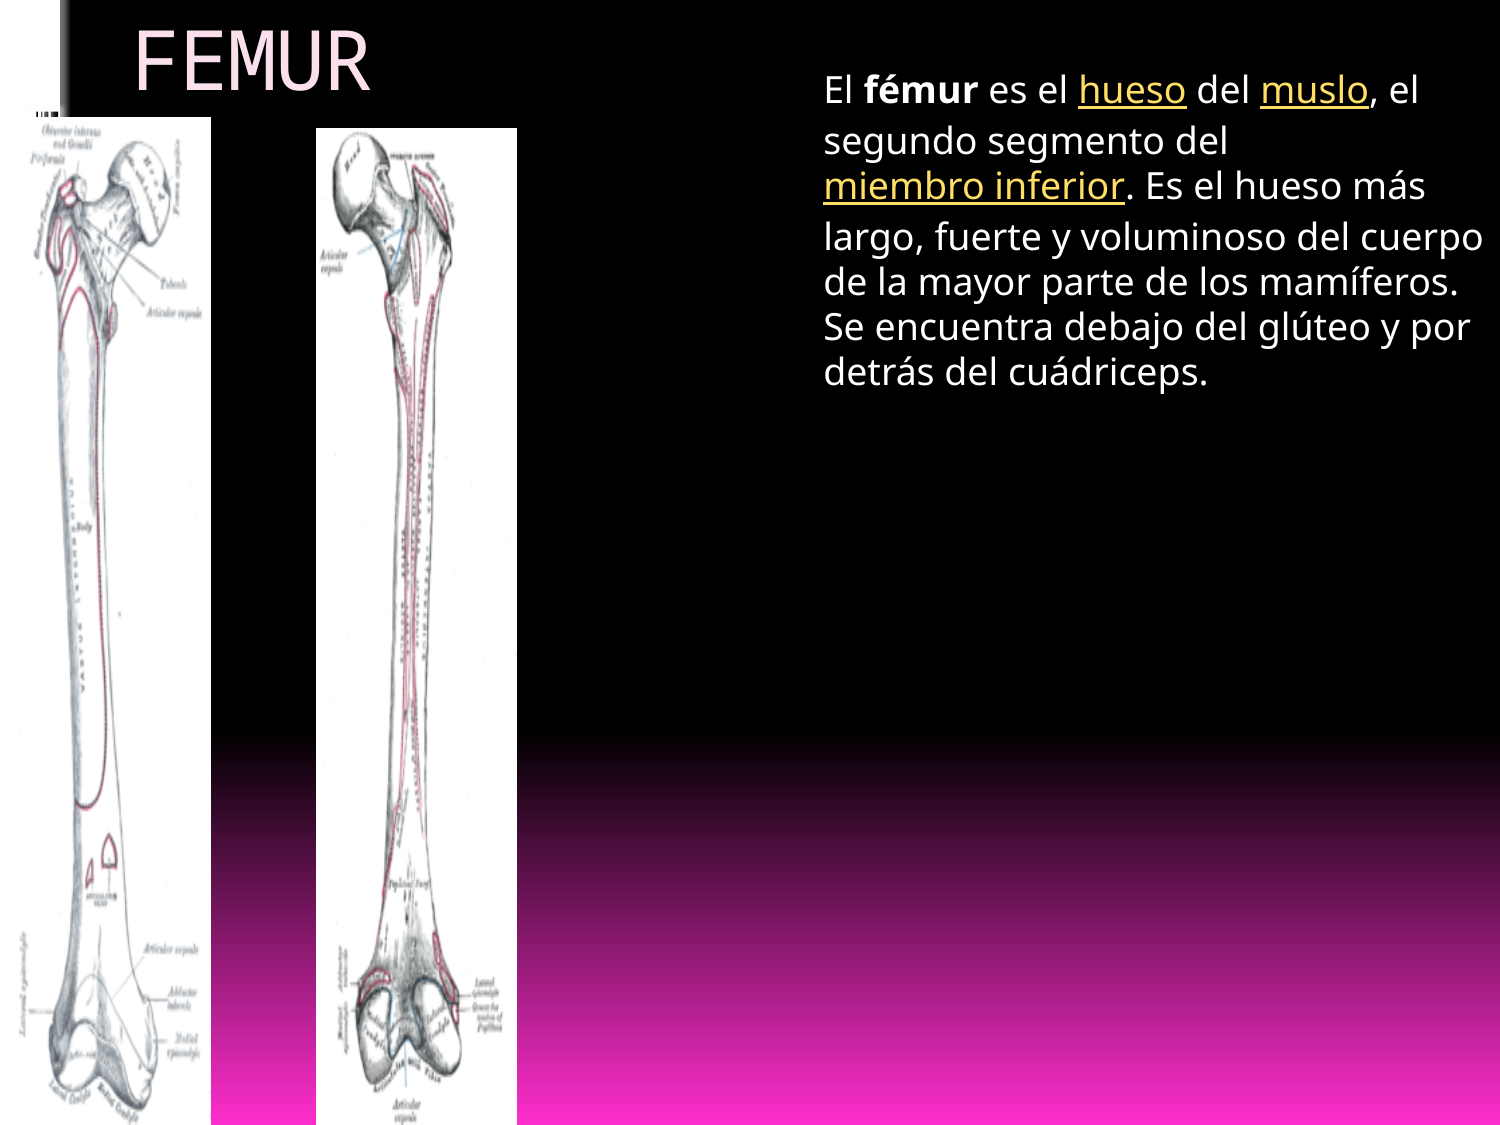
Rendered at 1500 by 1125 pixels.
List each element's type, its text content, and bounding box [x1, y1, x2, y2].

title FEMUR [117, 0, 1425, 129]
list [0, 116, 212, 1125]
text_box El fémur es el hueso del muslo, el segundo segmento del miembro inferior. Es el hueso más largo, fuerte y voluminoso del cuerpo de la mayor parte de los mamíferos. Se encuentra debajo del glúteo y por detrás del cuádriceps. [808, 58, 1500, 401]
picture [315, 128, 517, 1125]
